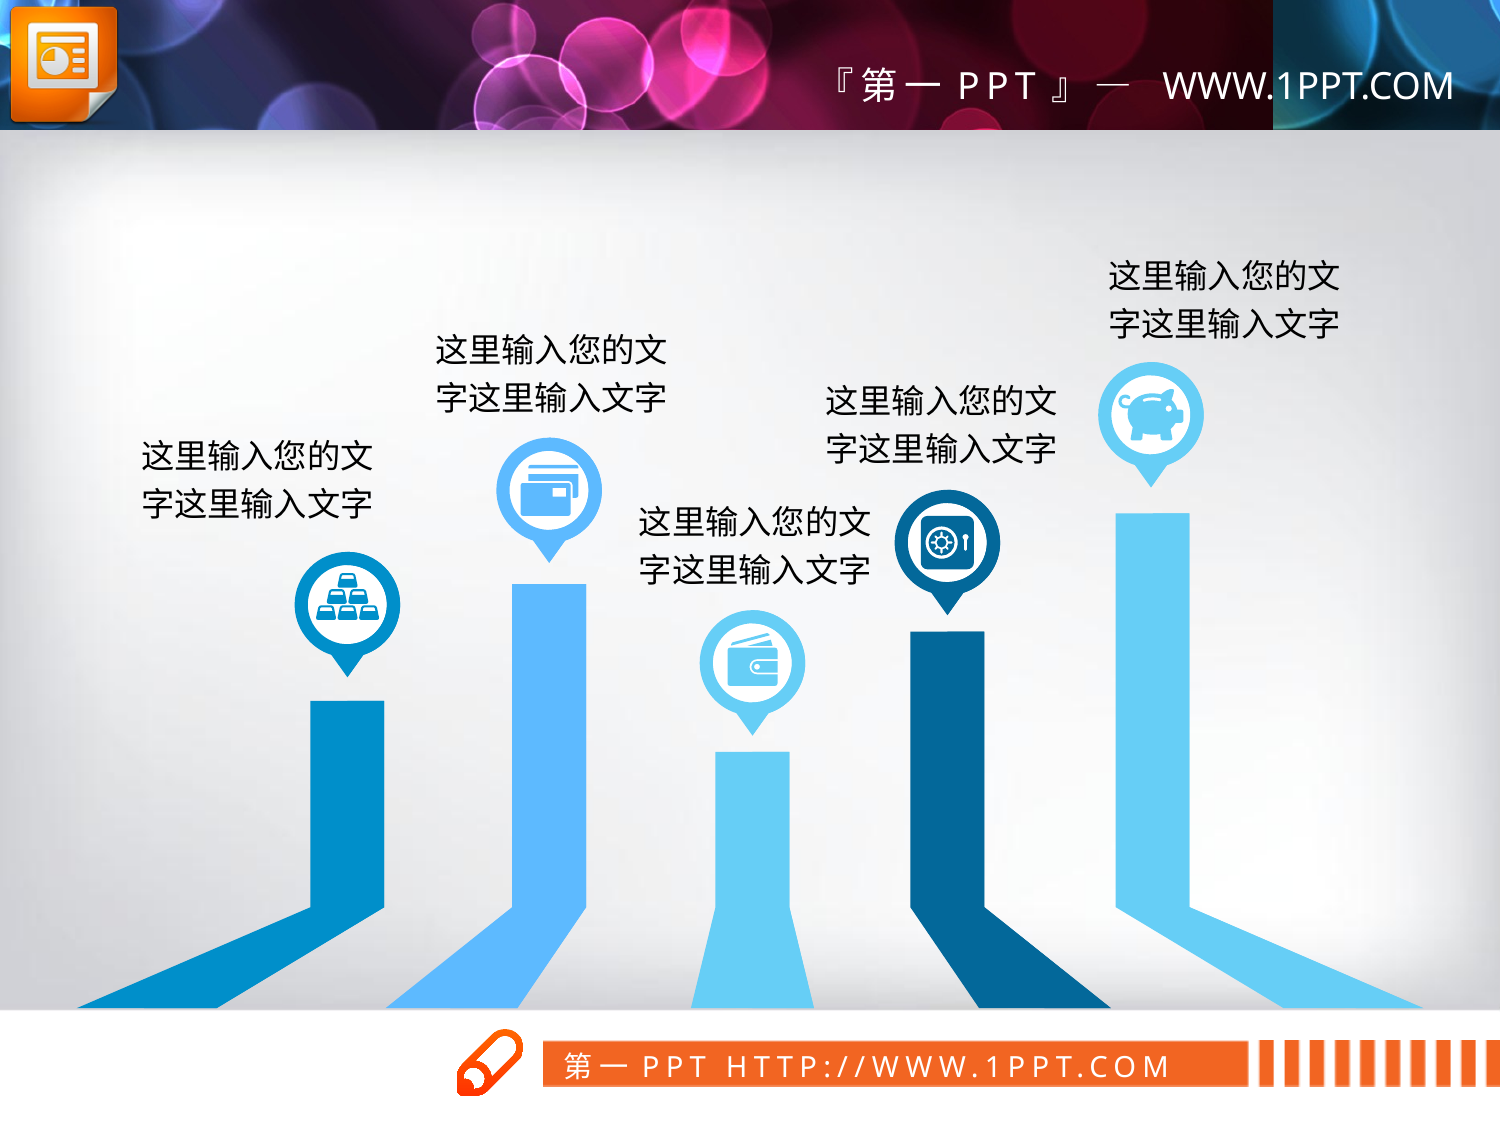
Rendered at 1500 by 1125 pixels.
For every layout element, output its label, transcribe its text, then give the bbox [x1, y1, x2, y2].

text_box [496, 437, 603, 564]
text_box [76, 700, 385, 1009]
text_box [699, 609, 806, 736]
picture [0, 0, 1500, 1012]
text_box 这里输入您的文字这里输入文字 [1091, 241, 1353, 349]
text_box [690, 751, 815, 1009]
picture [543, 1040, 1500, 1087]
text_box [1097, 361, 1204, 488]
text_box 这里输入您的文字这里输入文字 [808, 365, 1070, 474]
text_box 这里输入您的文字这里输入文字 [417, 314, 680, 423]
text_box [385, 583, 587, 1009]
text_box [294, 551, 401, 678]
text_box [894, 489, 1001, 616]
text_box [910, 631, 1110, 1009]
text_box 这里输入您的文字这里输入文字 [123, 421, 385, 529]
text_box 这里输入您的文字这里输入文字 [621, 487, 883, 596]
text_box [1115, 513, 1424, 1009]
